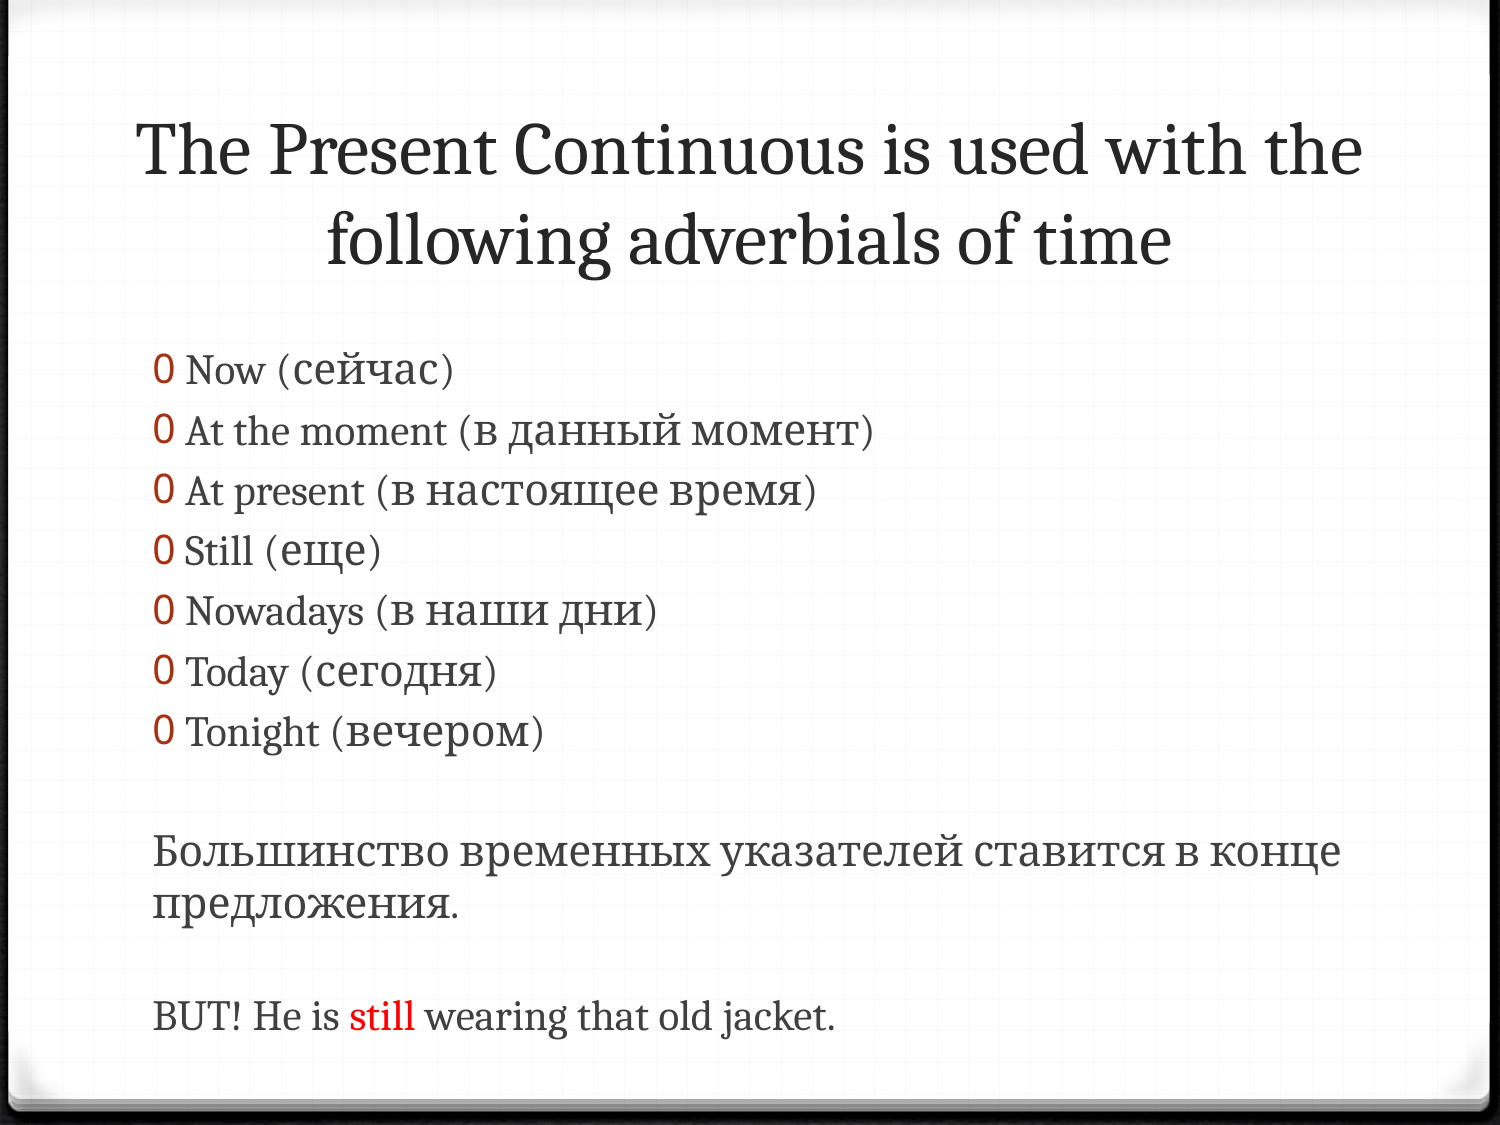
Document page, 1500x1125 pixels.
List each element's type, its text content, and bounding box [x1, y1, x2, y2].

picture [0, 0, 1500, 1125]
title The Present Continuous is used with the following adverbials of time [90, 71, 1410, 309]
list Now (сейчас) At the moment (в данный момент) At present (в настоящее время) Still (еще) Nowadays (в наши дни) Today (сегодня) Tonight (вечером) Большинство временных указателей ставится в конце предложения. BUT! He is still wearing that old jacket. [137, 334, 1363, 1047]
